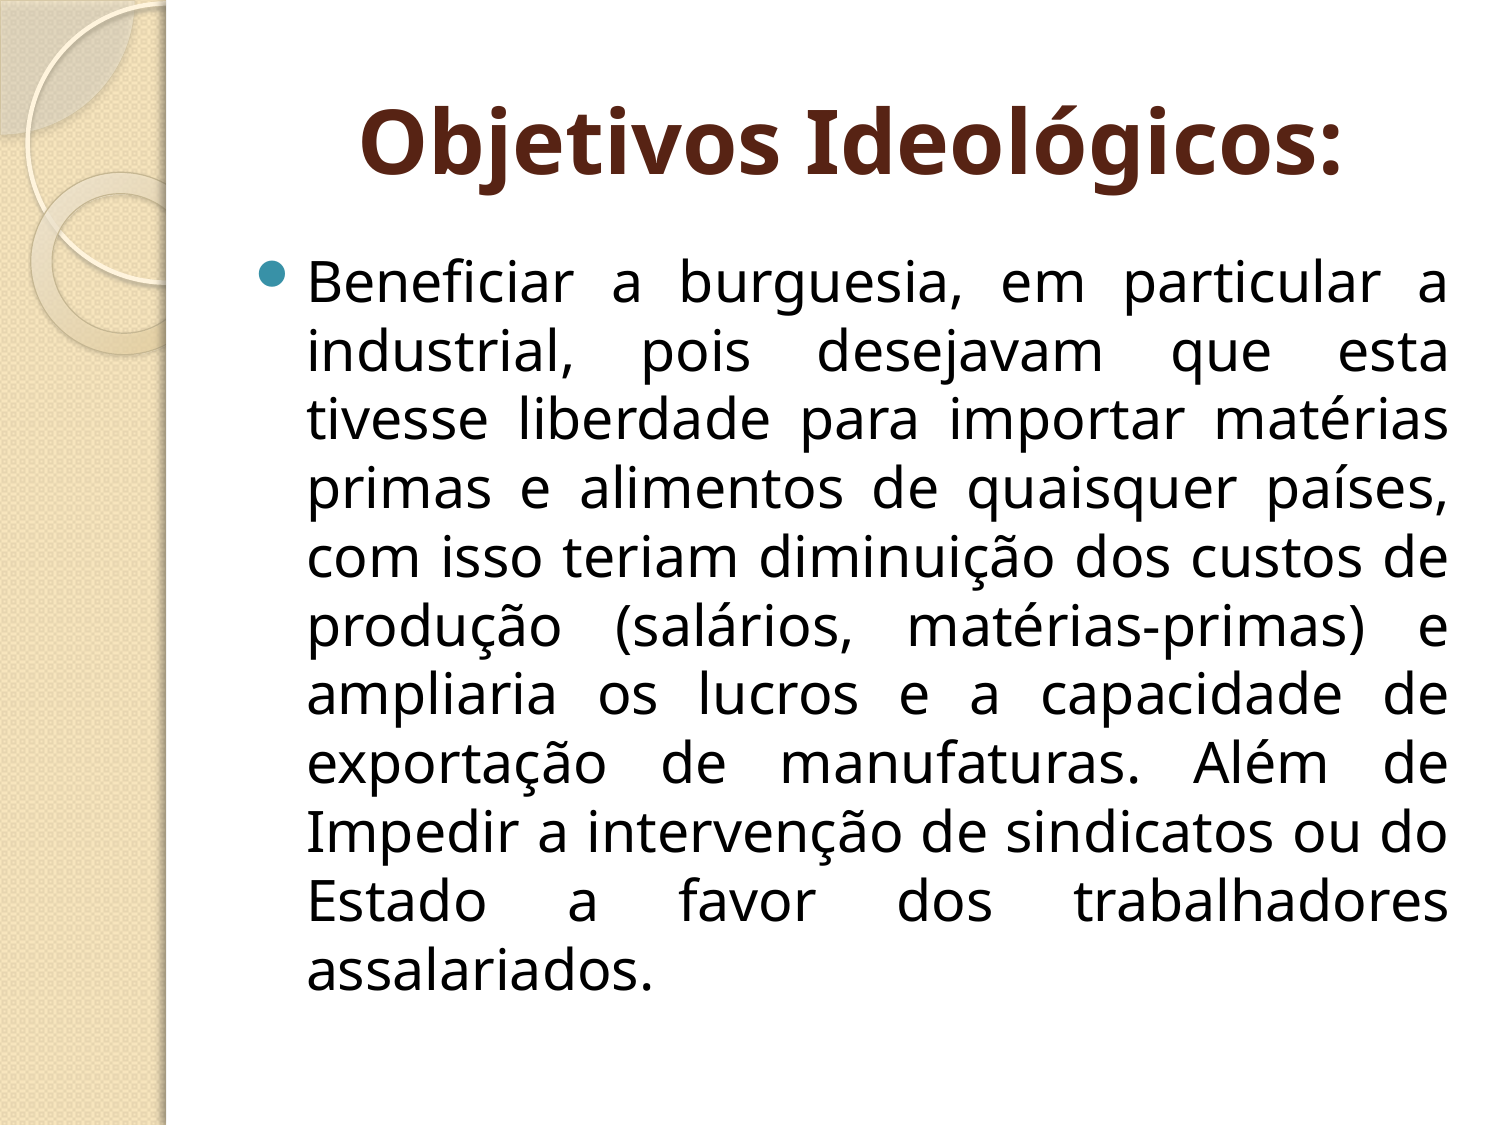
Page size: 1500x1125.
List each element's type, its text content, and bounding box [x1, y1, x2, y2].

title Objetivos Ideológicos: [235, 45, 1466, 233]
list Beneficiar a burguesia, em particular a industrial, pois desejavam que esta tivesse liberdade para importar matérias primas e alimentos de quaisquer países, com isso teriam diminuição dos custos de produção (salários, matérias-primas) e ampliaria os lucros e a capacidade de exportação de manufaturas. Além de Impedir a intervenção de sindicatos ou do Estado a favor dos trabalhadores assalariados. [235, 237, 1466, 1025]
